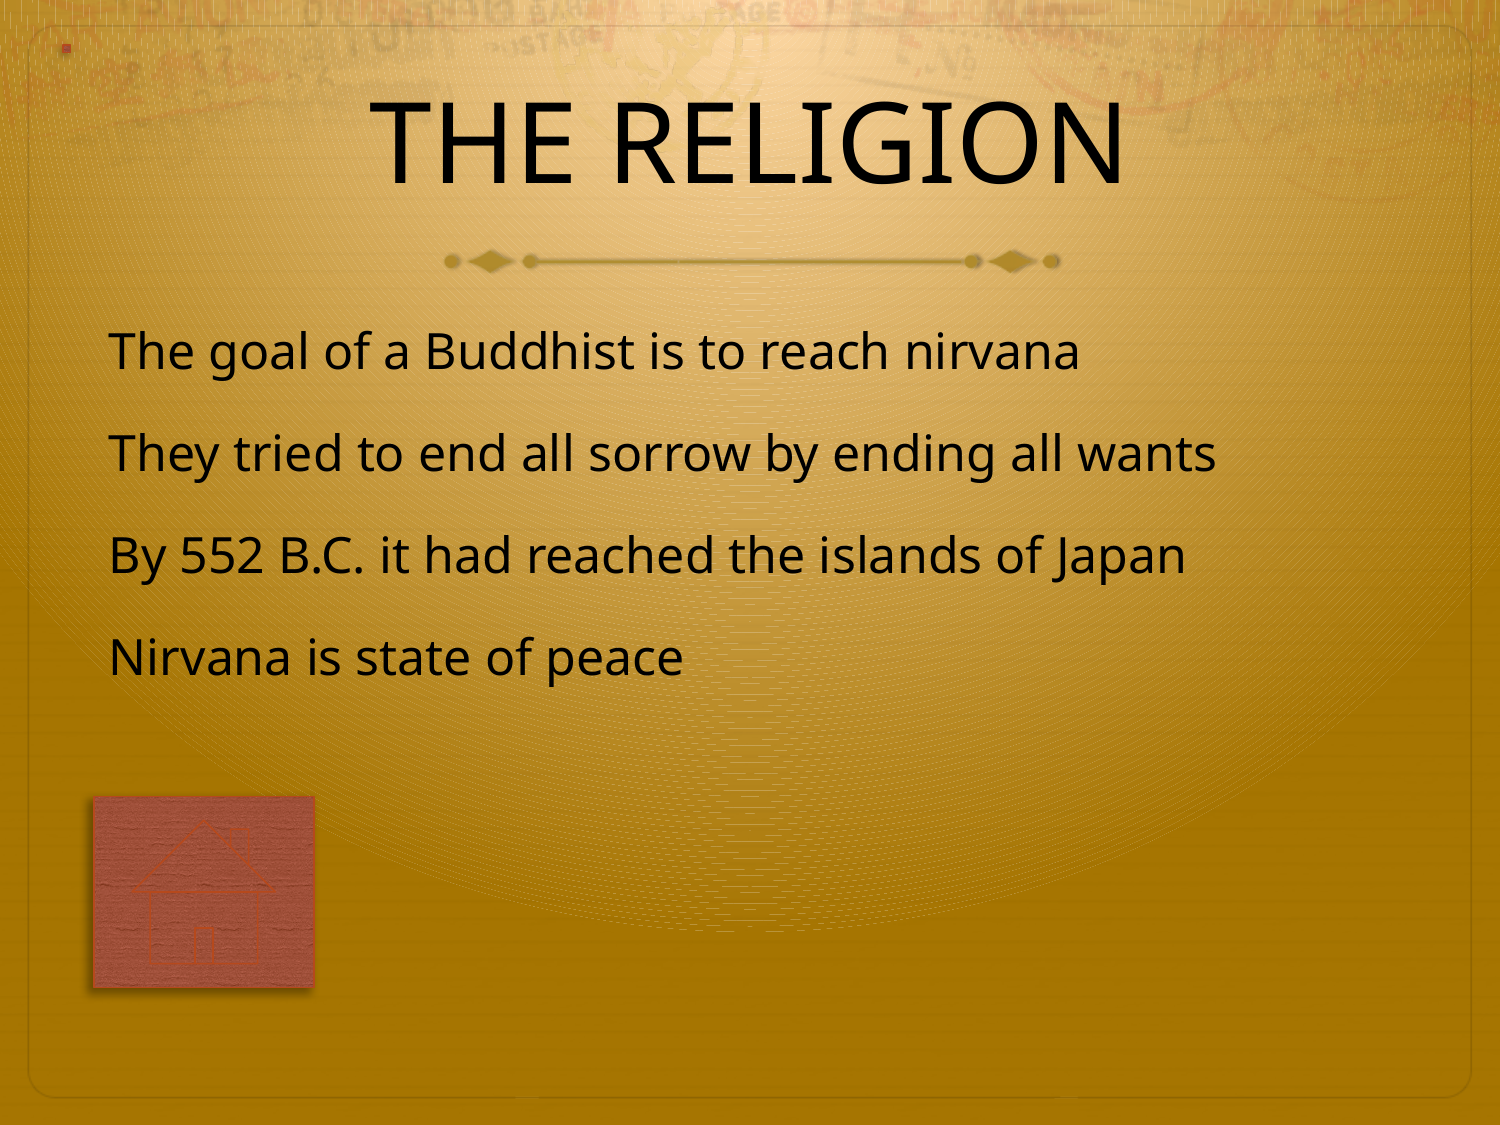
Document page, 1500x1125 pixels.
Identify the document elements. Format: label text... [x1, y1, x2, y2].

title THE RELIGION [93, 45, 1407, 233]
list The goal of a Buddhist is to reach nirvana They tried to end all sorrow by ending all wants By 552 B.C. it had reached the islands of Japan Nirvana is state of peace [93, 312, 1407, 988]
text_box [62, 44, 71, 53]
text_box [93, 796, 315, 988]
picture [0, 0, 1500, 1125]
